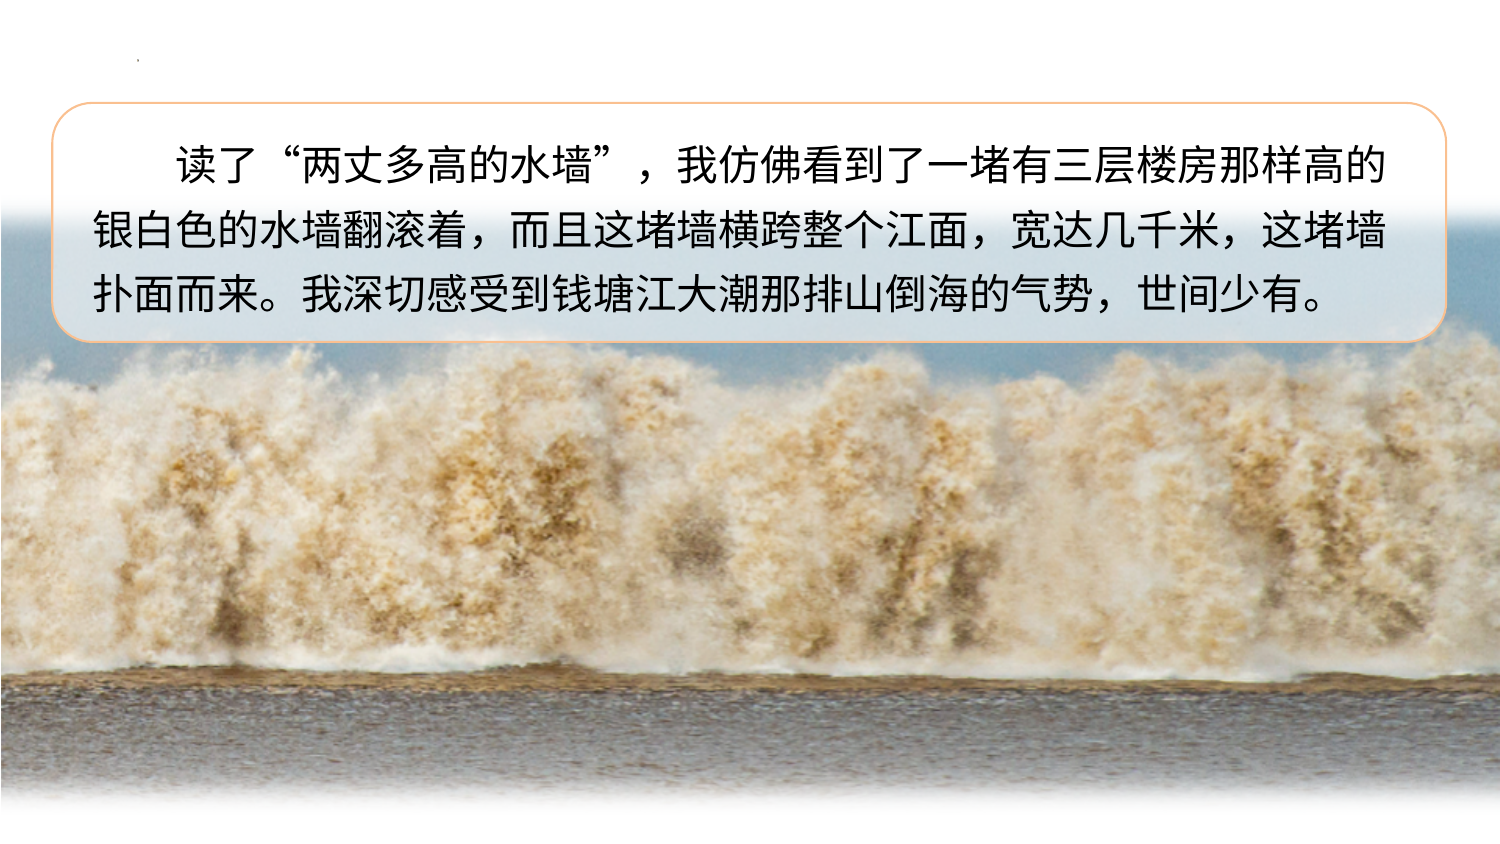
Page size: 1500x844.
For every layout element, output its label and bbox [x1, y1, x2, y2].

text_box [52, 102, 1447, 342]
picture [1, 190, 1500, 844]
